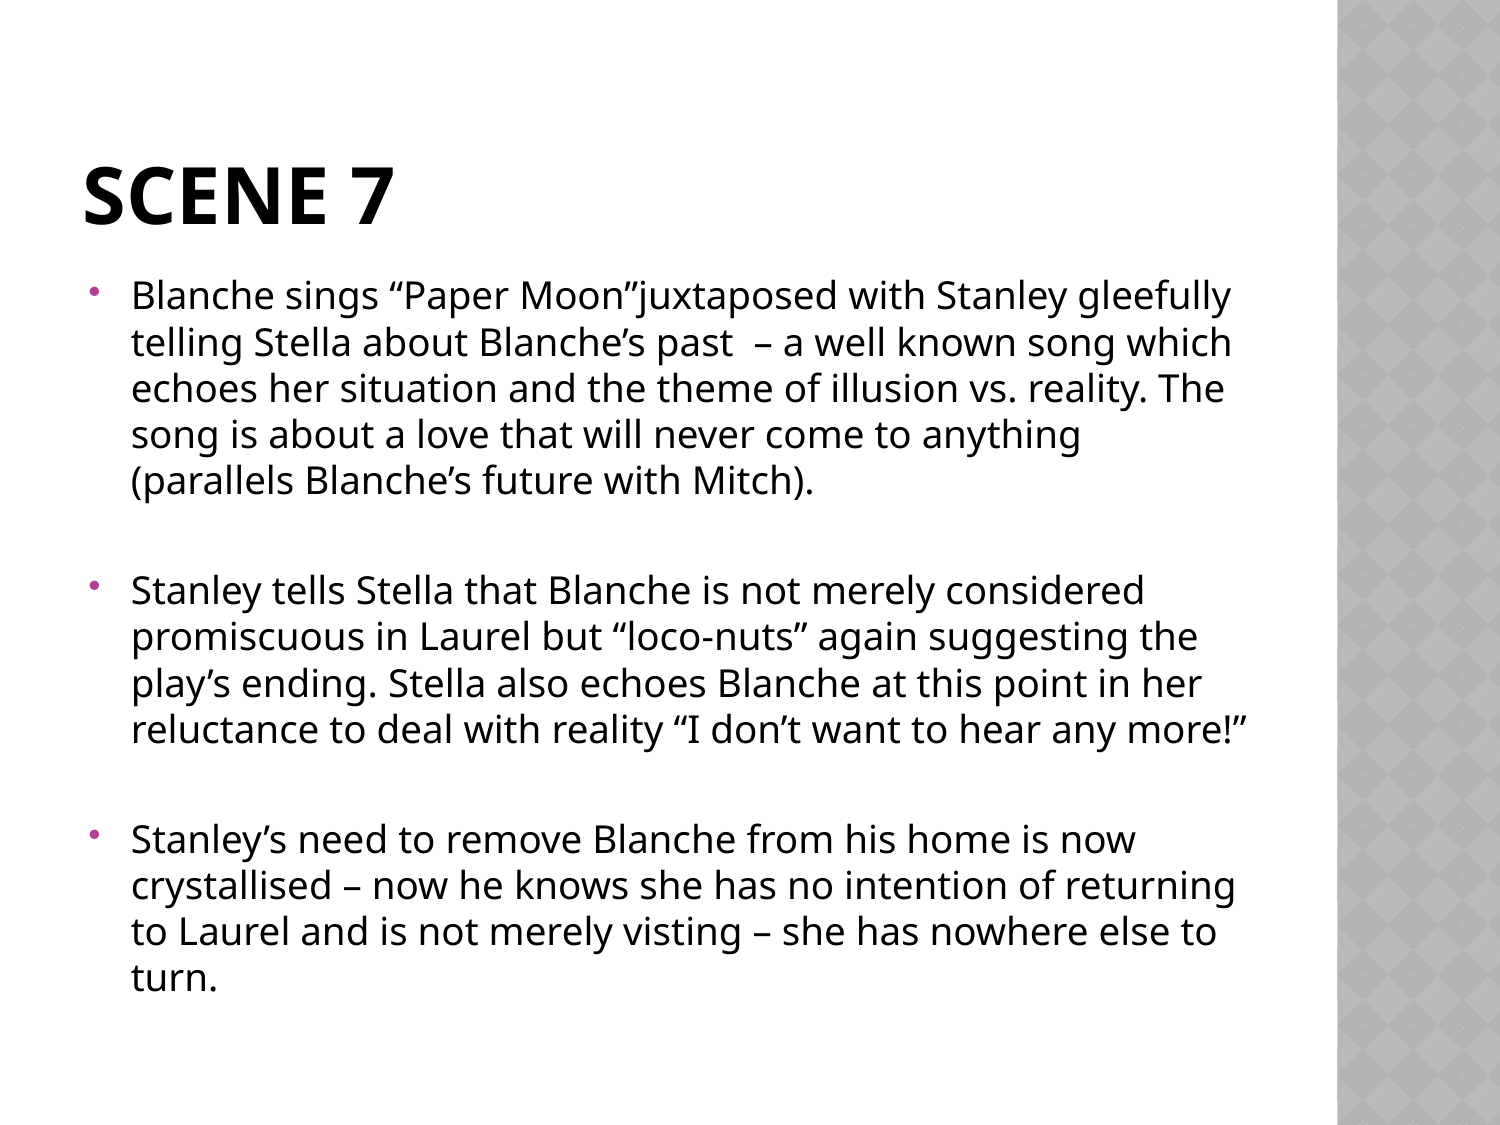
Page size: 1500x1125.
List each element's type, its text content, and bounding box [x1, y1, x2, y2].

list Blanche sings “Paper Moon”juxtaposed with Stanley gleefully telling Stella about Blanche’s past – a well known song which echoes her situation and the theme of illusion vs. reality. The song is about a love that will never come to anything (parallels Blanche’s future with Mitch). Stanley tells Stella that Blanche is not merely considered promiscuous in Laurel but “loco-nuts” again suggesting the play’s ending. Stella also echoes Blanche at this point in her reluctance to deal with reality “I don’t want to hear any more!” Stanley’s need to remove Blanche from his home is now crystallised – now he knows she has no intention of returning to Laurel and is not merely visting – she has nowhere else to turn. [75, 264, 1263, 1059]
title Scene 7 [75, 52, 1263, 240]
